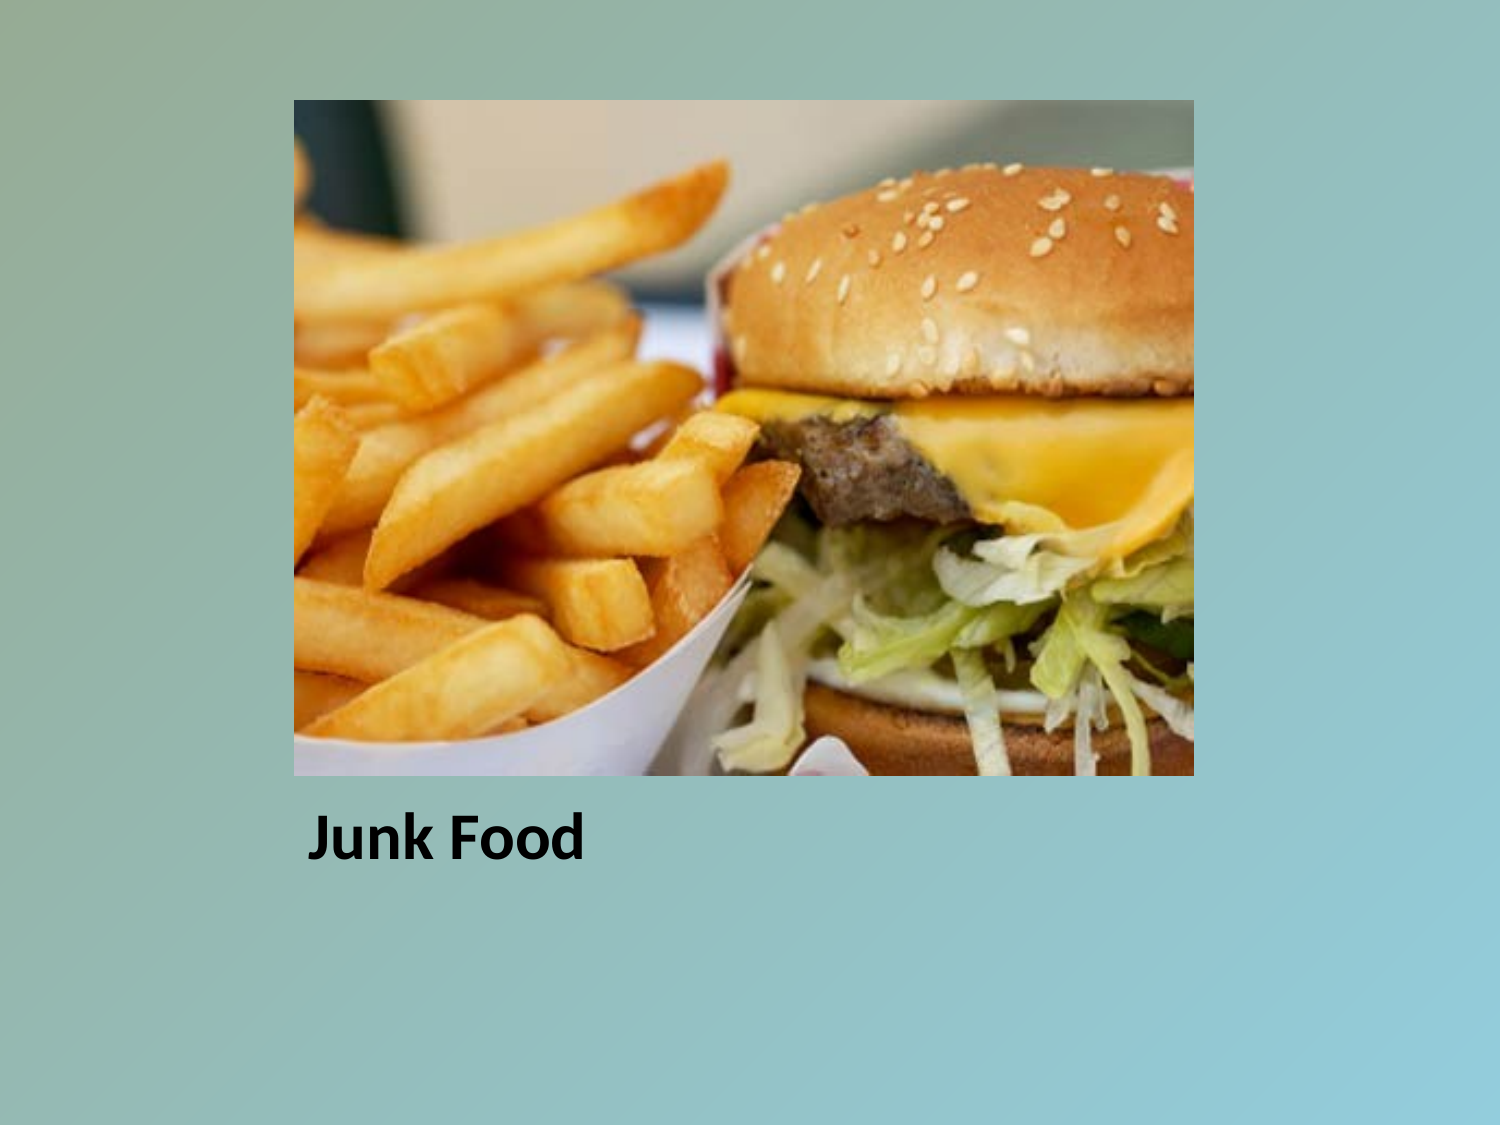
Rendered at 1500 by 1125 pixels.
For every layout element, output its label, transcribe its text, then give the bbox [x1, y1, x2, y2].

title Junk Food [294, 787, 1194, 881]
picture [293, 100, 1195, 776]
